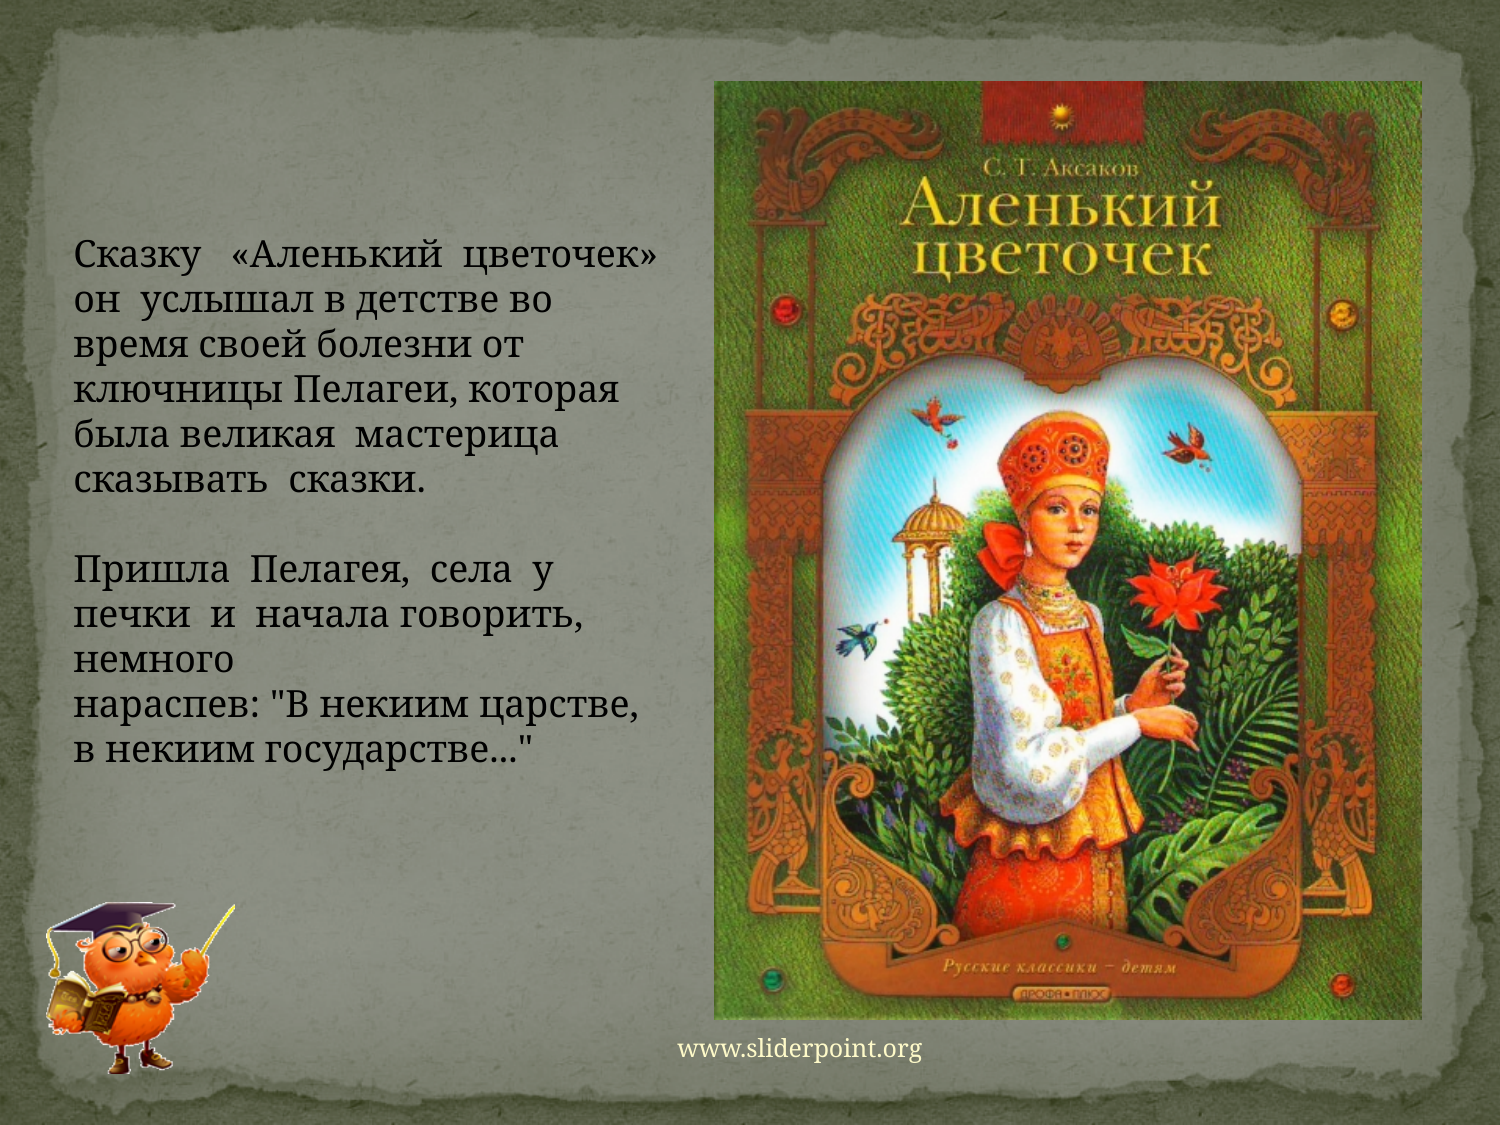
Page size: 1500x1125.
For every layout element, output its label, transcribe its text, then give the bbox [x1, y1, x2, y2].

picture [46, 902, 235, 1074]
picture [714, 81, 1422, 1020]
text_box Сказку «Аленький цветочек» он услышал в детстве во время своей болезни от ключницы Пелагеи, которая была великая мастерица сказывать сказки. Пришла Пелагея, села у печки и начала говорить, немного нараспев: "В некиим царстве, в некиим государстве..." [58, 222, 680, 778]
footer www.sliderpoint.org [350, 1017, 938, 1081]
